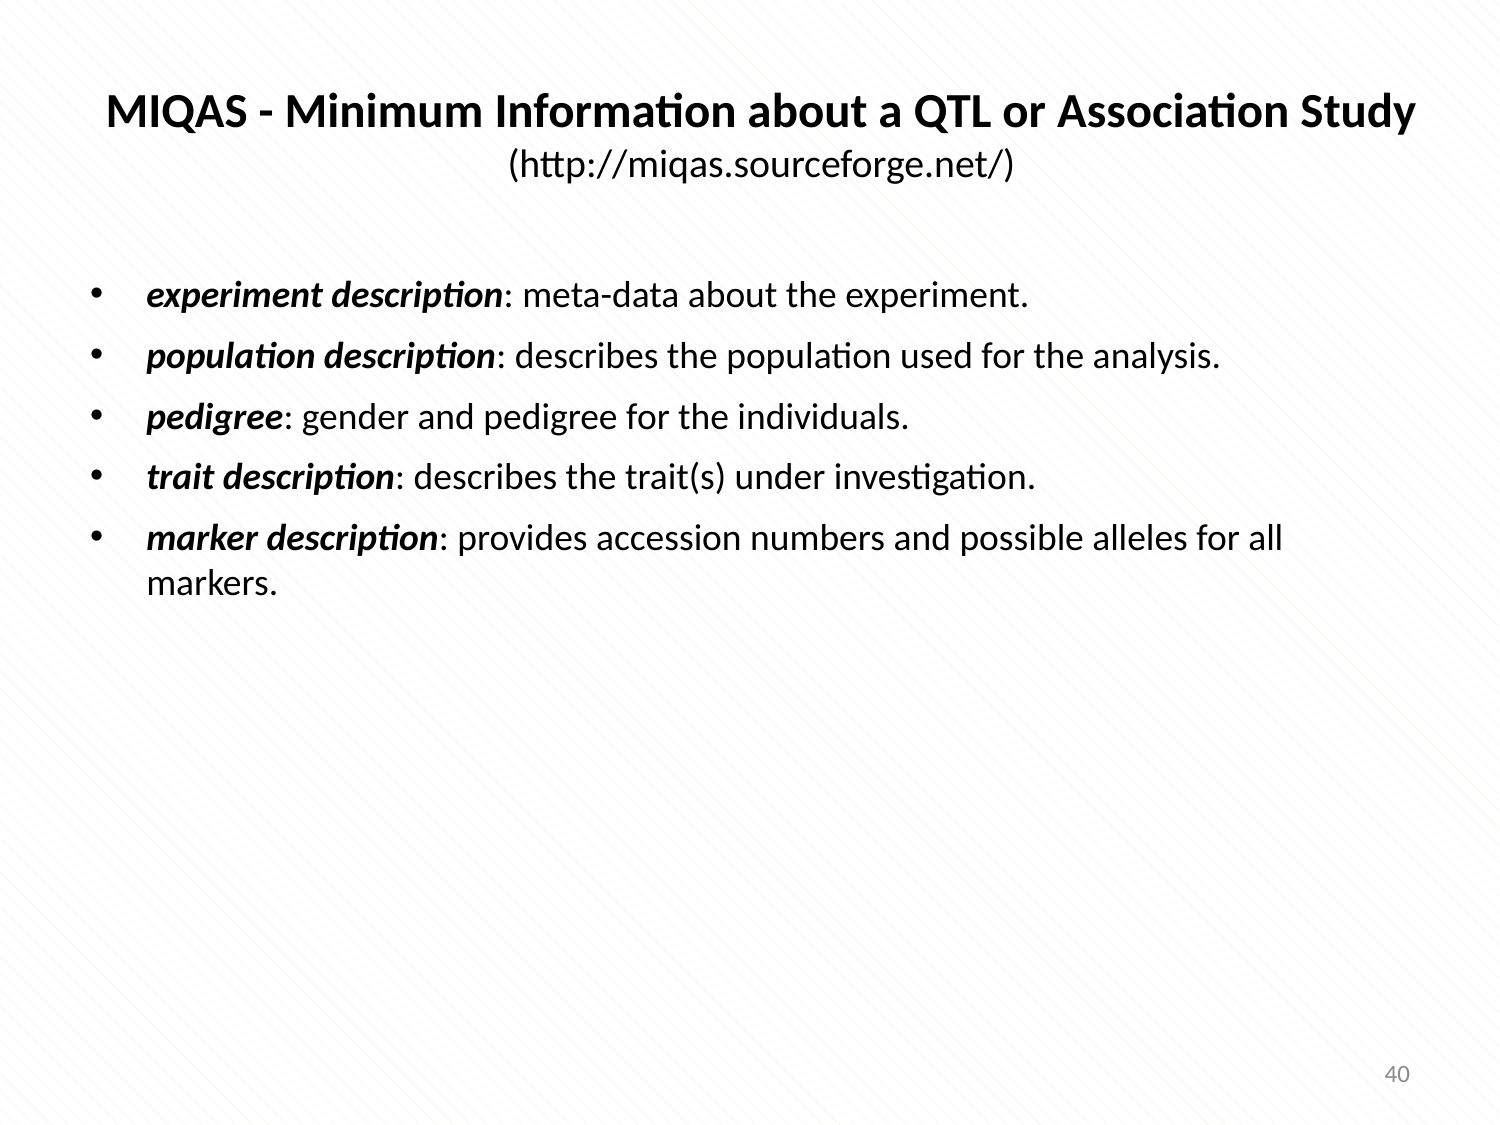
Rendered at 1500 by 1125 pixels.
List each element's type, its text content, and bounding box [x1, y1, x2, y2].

title MIQAS - Minimum Information about a QTL or Association Study (http://miqas.sourceforge.net/) [75, 45, 1448, 219]
slide_number 40 [1074, 1042, 1425, 1103]
list experiment description: meta-data about the experiment. population description: describes the population used for the analysis. pedigree: gender and pedigree for the individuals. trait description: describes the trait(s) under investigation. marker description: provides accession numbers and possible alleles for all markers. [75, 262, 1425, 1005]
